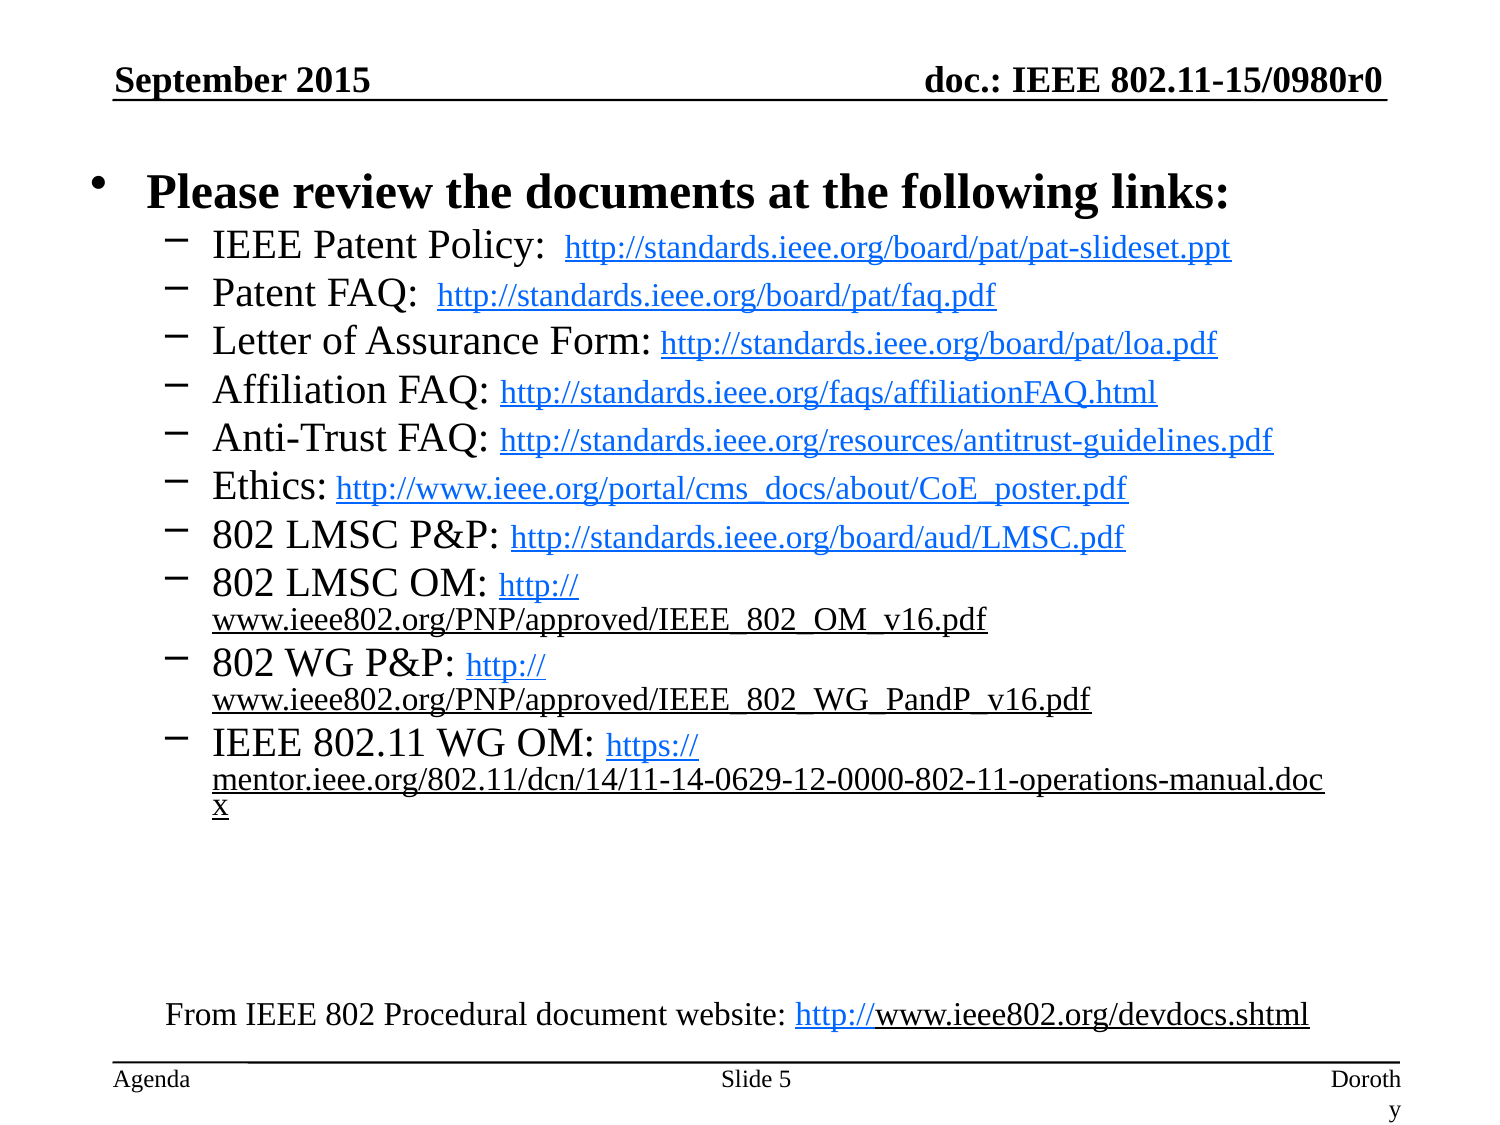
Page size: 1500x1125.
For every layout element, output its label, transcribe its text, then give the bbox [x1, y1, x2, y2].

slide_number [114, 54, 425, 100]
footer Dorothy Stanley, HP-Aruba Networks [1325, 1062, 1402, 1093]
list Please review the documents at the following links: IEEE Patent Policy: http://standards.ieee.org/board/pat/pat-slideset.ppt Patent FAQ: http://standards.ieee.org/board/pat/faq.pdf Letter of Assurance Form: http://standards.ieee.org/board/pat/loa.pdf Affiliation FAQ: http://standards.ieee.org/faqs/affiliationFAQ.html Anti-Trust FAQ: http://standards.ieee.org/resources/antitrust-guidelines.pdf Ethics: http://www.ieee.org/portal/cms_docs/about/CoE_poster.pdf 802 LMSC P&P: http://standards.ieee.org/board/aud/LMSC.pdf 802 LMSC OM: http://www.ieee802.org/PNP/approved/IEEE_802_OM_v16.pdf 802 WG P&P: http://www.ieee802.org/PNP/approved/IEEE_802_WG_PandP_v16.pdf IEEE 802.11 WG OM: https://mentor.ieee.org/802.11/dcn/14/11-14-0629-12-0000-802-11-operations-manual.docx From IEEE 802 Procedural document website: http://www.ieee802.org/devdocs.shtml [75, 162, 1350, 1038]
slide_number Slide 5 [712, 1062, 800, 1093]
